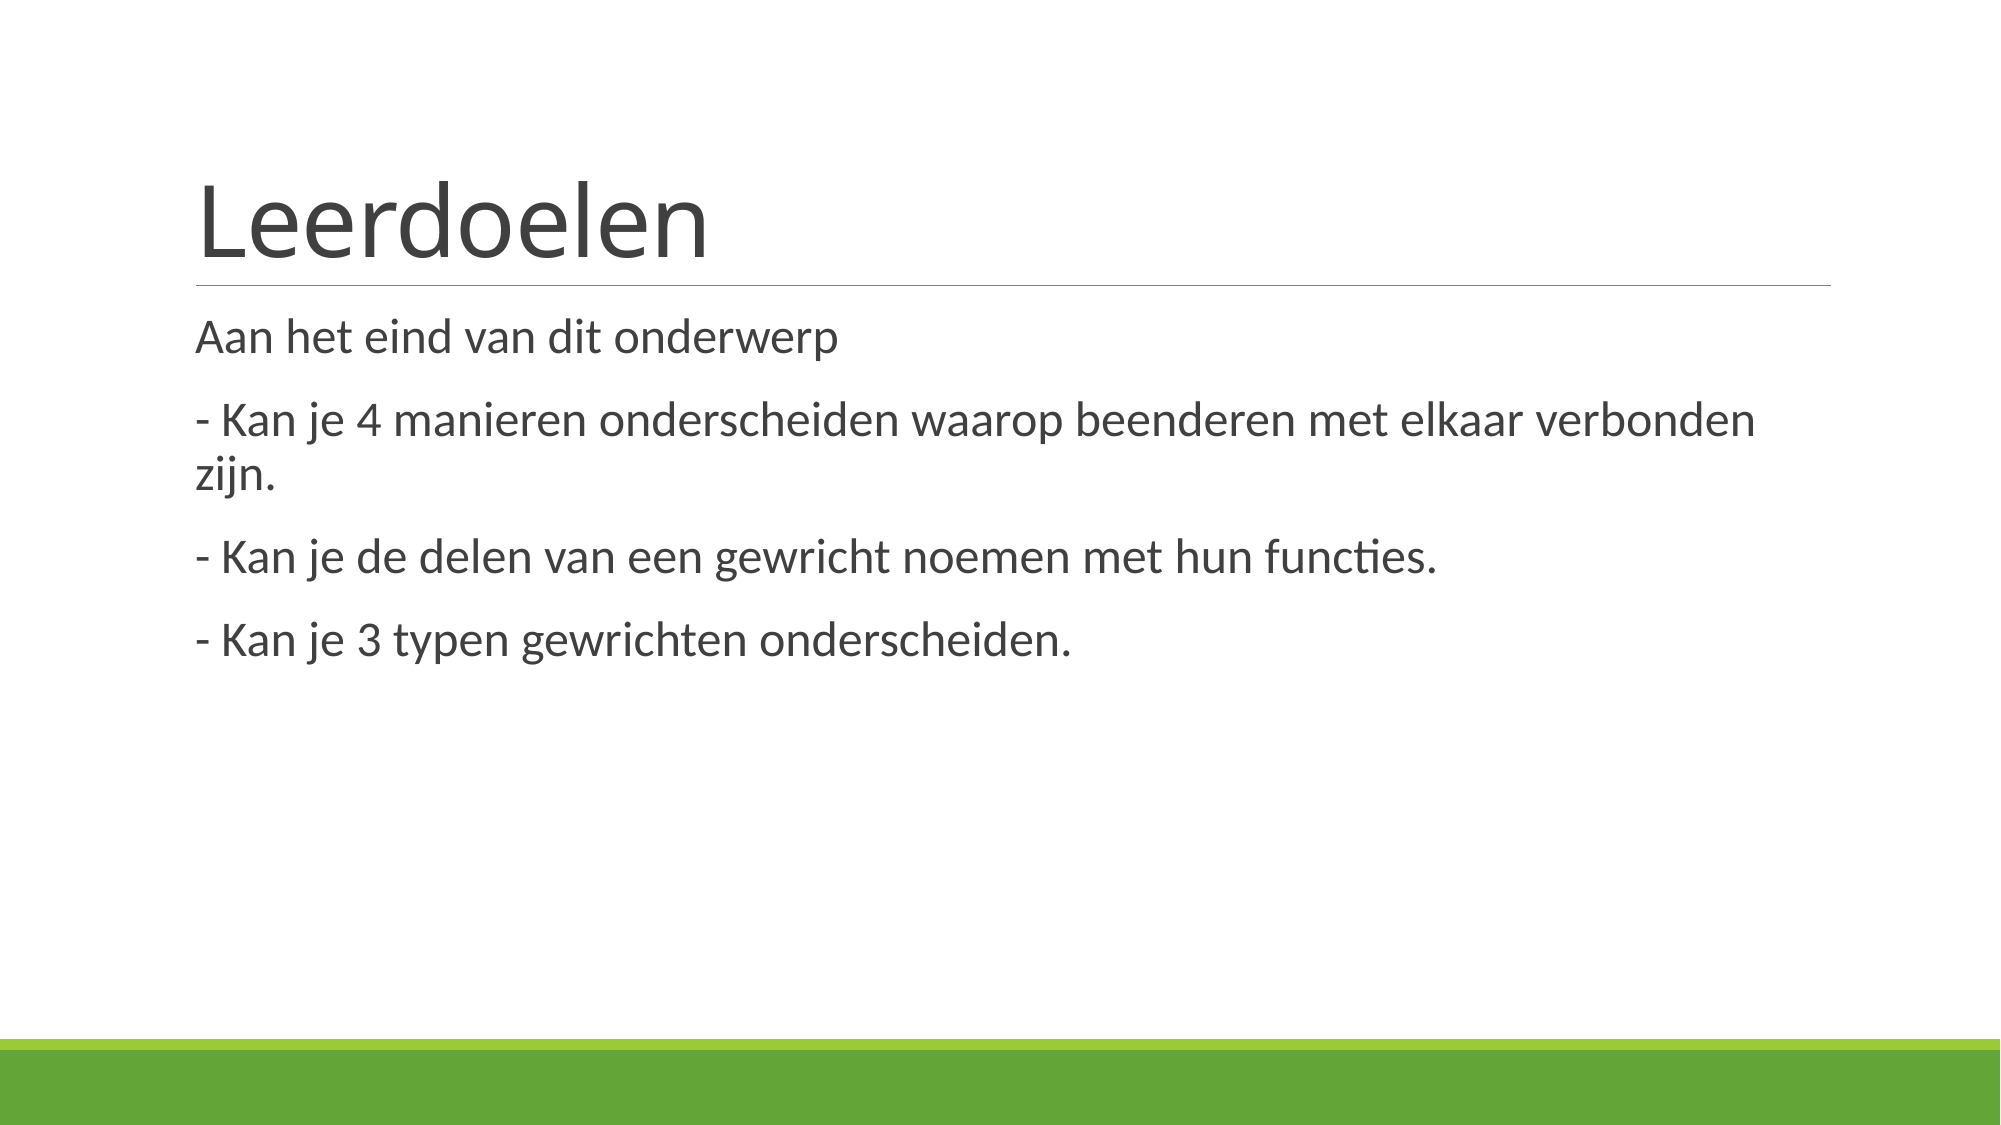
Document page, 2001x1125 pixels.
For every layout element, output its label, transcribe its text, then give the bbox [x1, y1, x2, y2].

list Aan het eind van dit onderwerp - Kan je 4 manieren onderscheiden waarop beenderen met elkaar verbonden zijn. - Kan je de delen van een gewricht noemen met hun functies. - Kan je 3 typen gewrichten onderscheiden. [180, 302, 1830, 963]
title Leerdoelen [180, 47, 1830, 285]
